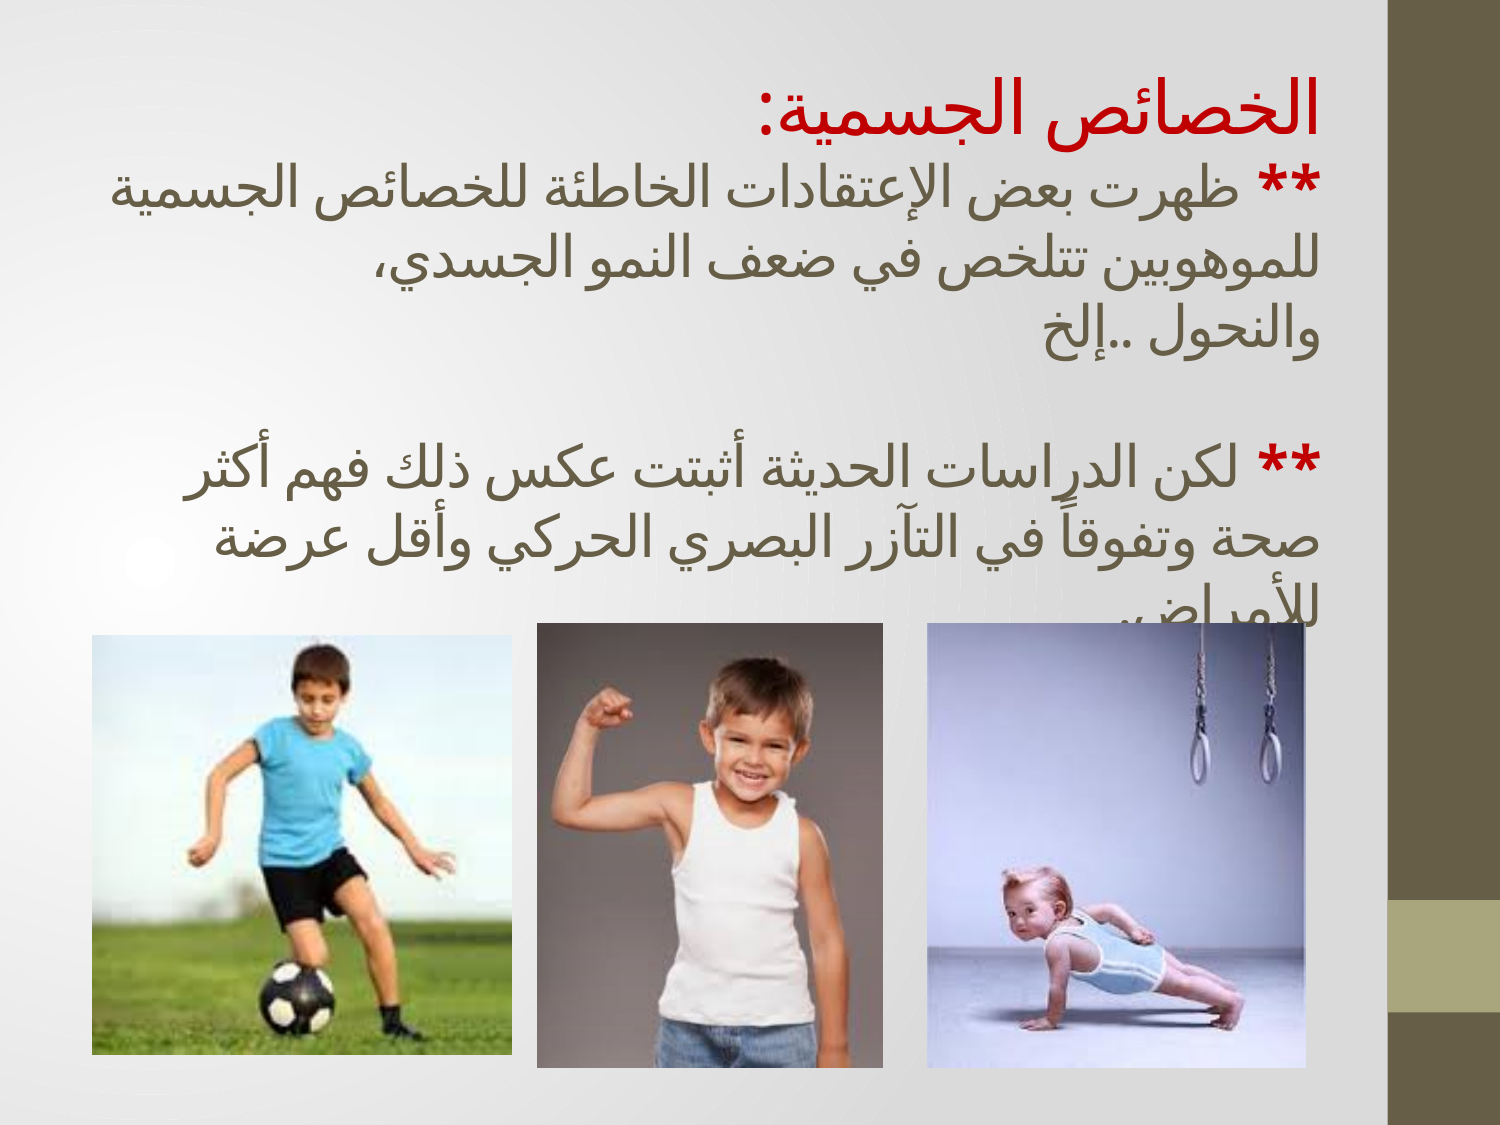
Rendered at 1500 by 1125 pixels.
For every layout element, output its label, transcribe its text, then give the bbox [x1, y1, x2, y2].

picture [926, 622, 1306, 1068]
title الخصائص الجسمية: ** ظهرت بعض الإعتقادات الخاطئة للخصائص الجسمية للموهوبين تتلخص في ضعف النمو الجسدي، والنحول ..إلخ ** لكن الدراسات الحديثة أثبتت عكس ذلك فهم أكثر صحة وتفوقاً في التآزر البصري الحركي وأقل عرضة للأمراض. [88, 255, 1339, 443]
picture [536, 622, 883, 1068]
picture [92, 635, 513, 1056]
